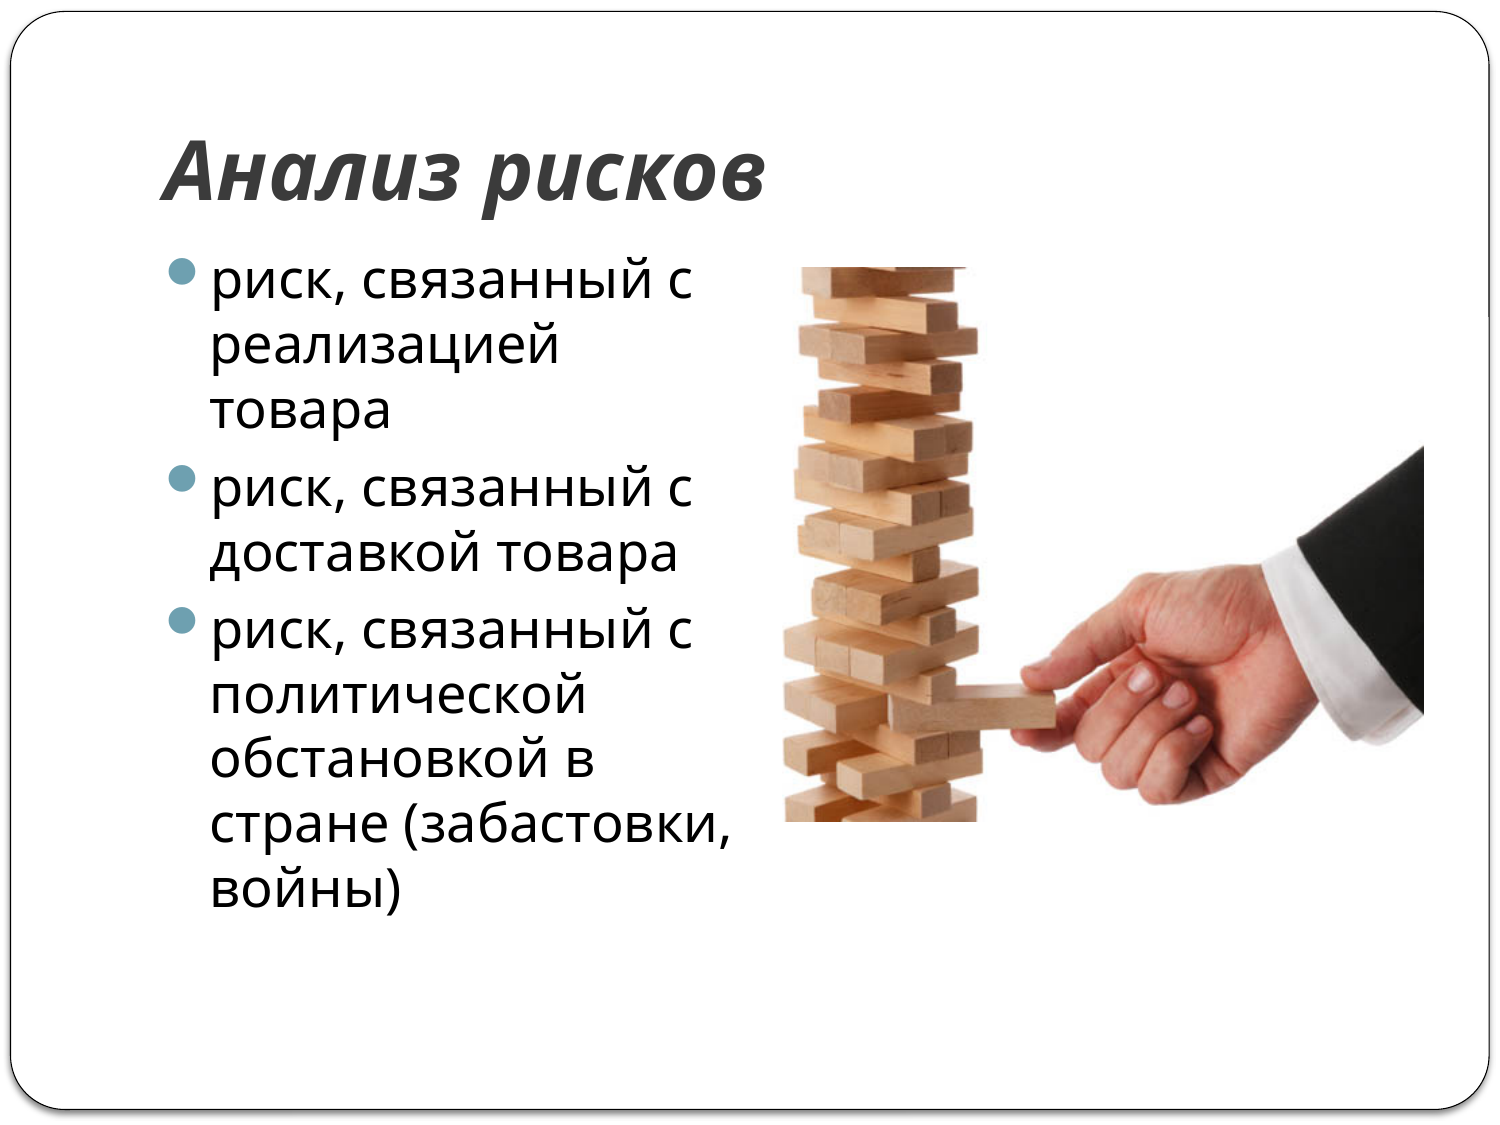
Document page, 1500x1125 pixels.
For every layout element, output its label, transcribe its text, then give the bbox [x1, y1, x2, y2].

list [749, 266, 1424, 822]
list риск, связанный с реализацией товара риск, связанный с доставкой товара риск, связанный с политической обстановкой в стране (забастовки, войны) [150, 237, 765, 988]
title Анализ рисков [150, 45, 1425, 233]
